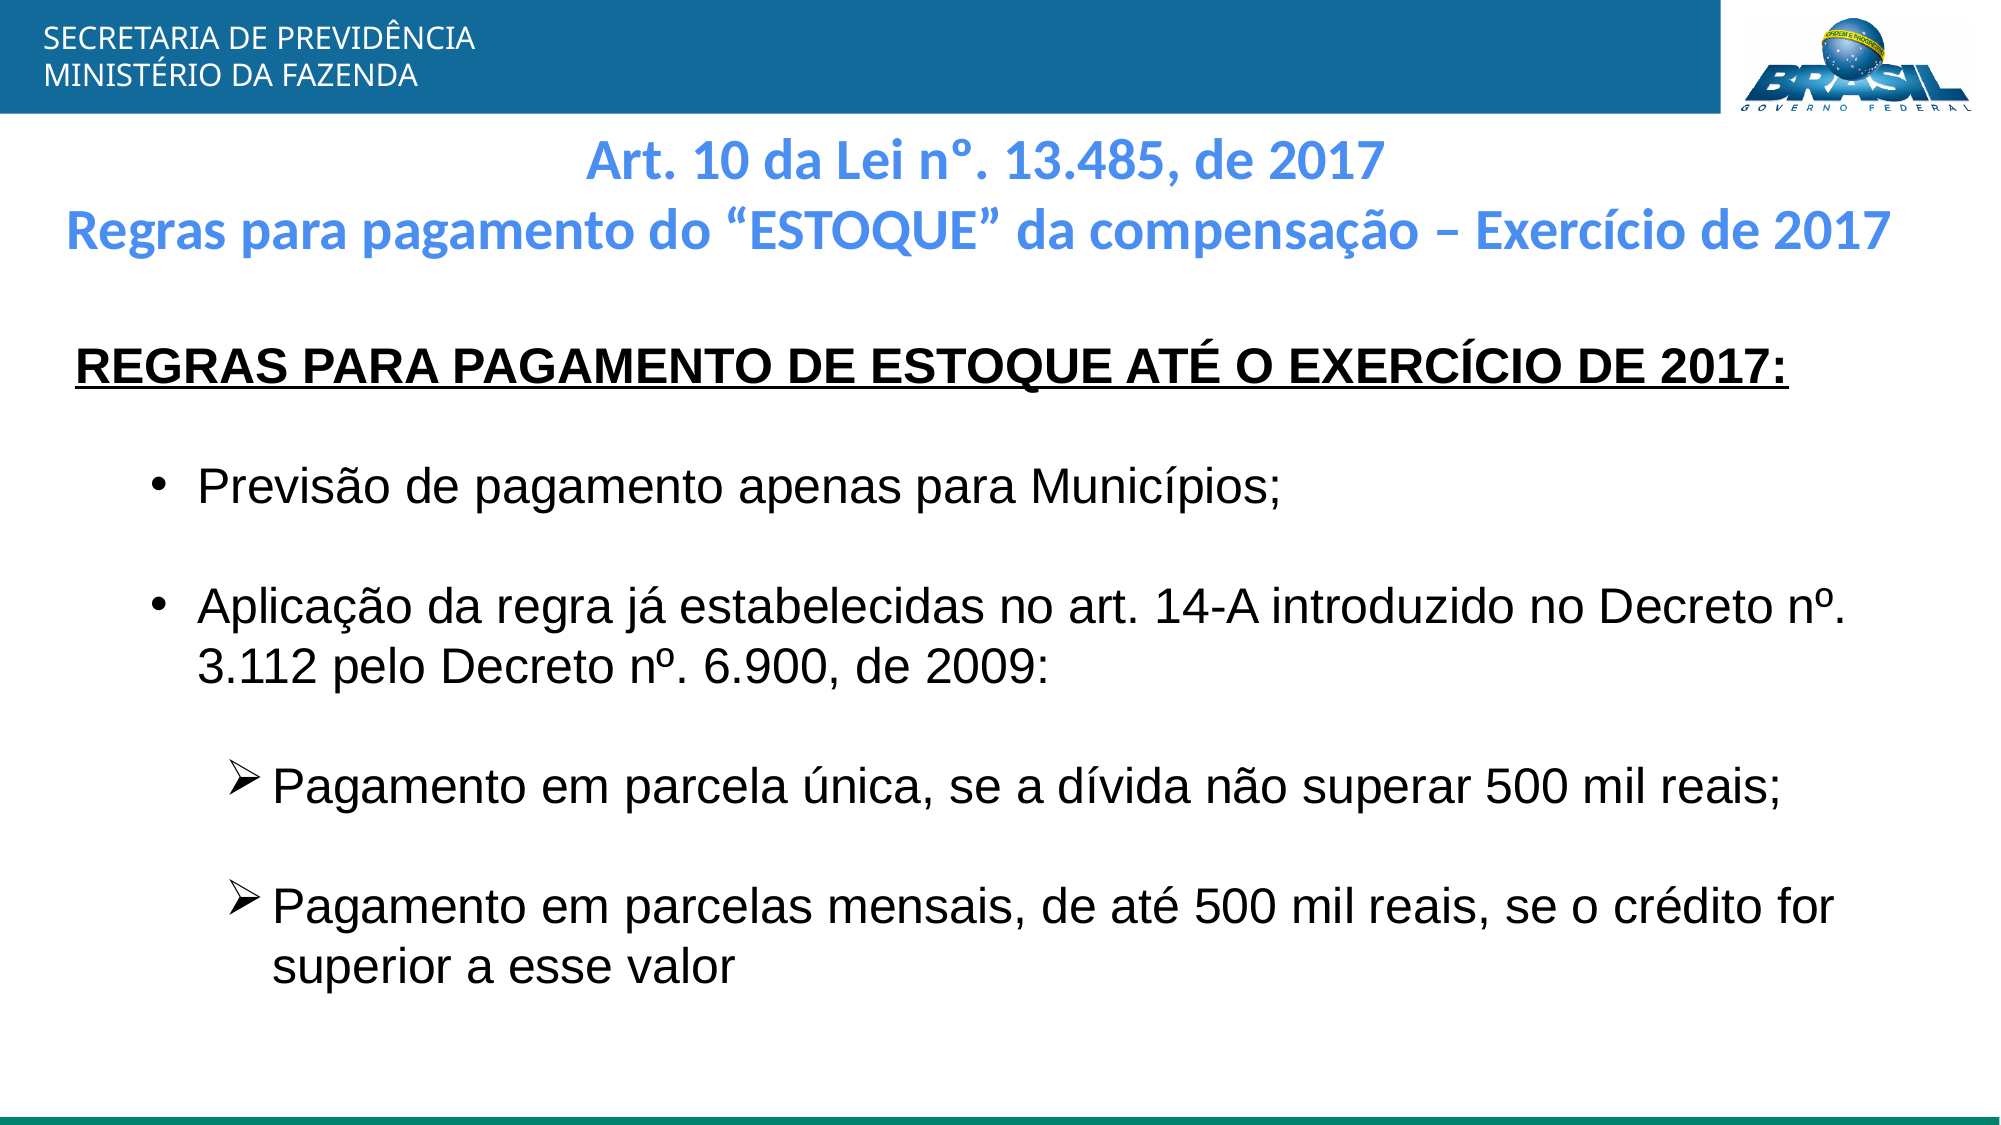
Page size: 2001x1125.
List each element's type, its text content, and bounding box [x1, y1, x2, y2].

text_box REGRAS PARA PAGAMENTO DE ESTOQUE ATÉ O EXERCÍCIO DE 2017: Previsão de pagamento apenas para Municípios; Aplicação da regra já estabelecidas no art. 14-A introduzido no Decreto nº. 3.112 pelo Decreto nº. 6.900, de 2009: Pagamento em parcela única, se a dívida não superar 500 mil reais; Pagamento em parcelas mensais, de até 500 mil reais, se o crédito for superior a esse valor [60, 326, 1939, 1001]
text_box Art. 10 da Lei nº. 13.485, de 2017 Regras para pagamento do “ESTOQUE” da compensação – Exercício de 2017 [0, 113, 1973, 232]
picture [0, 1117, 2000, 1125]
picture [1741, 18, 1972, 111]
